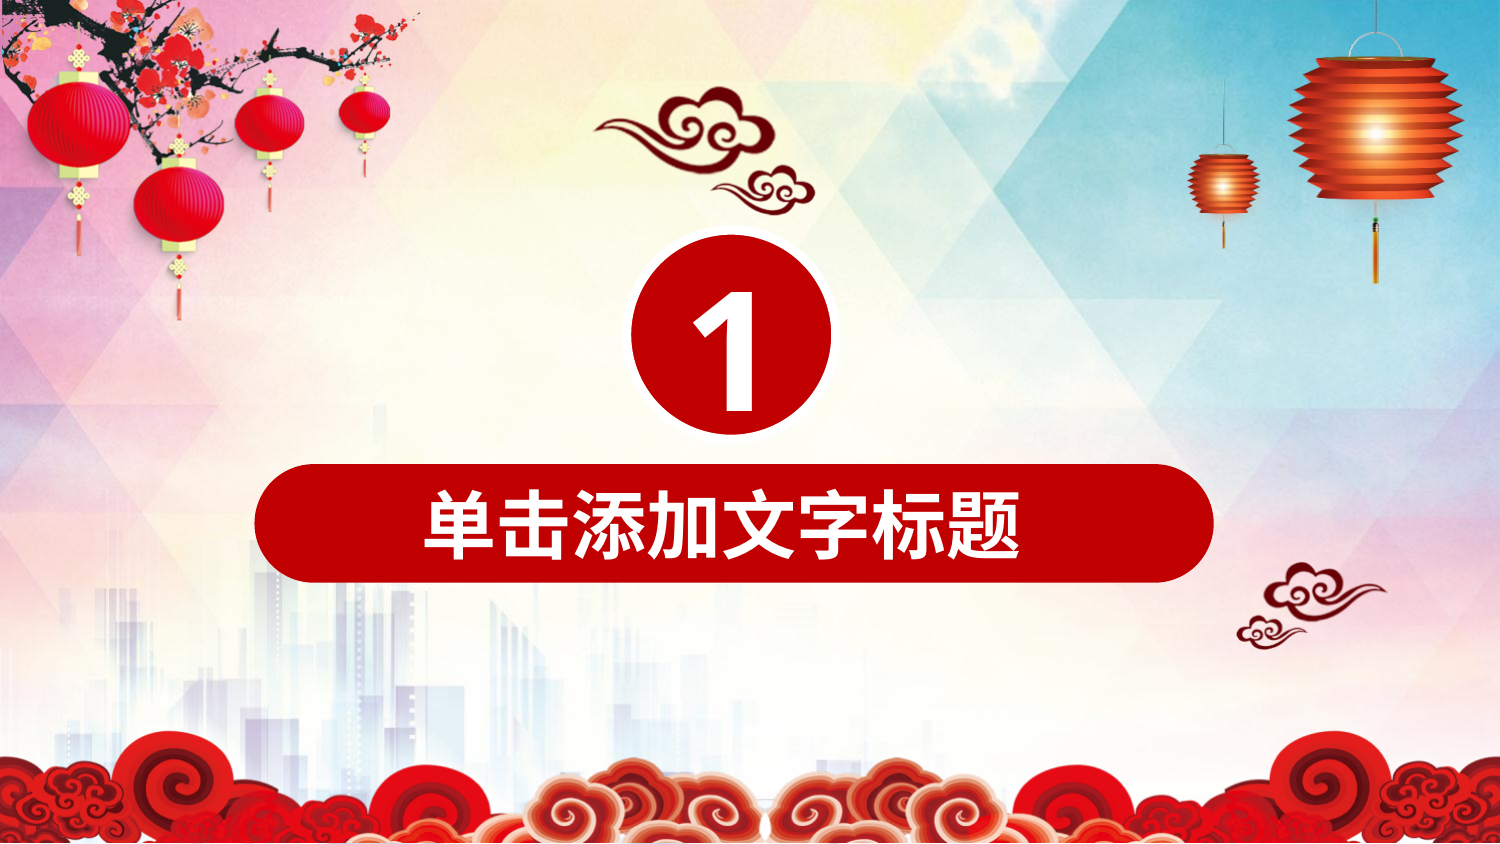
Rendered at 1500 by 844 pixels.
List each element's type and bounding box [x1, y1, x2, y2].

text_box [0, 0, 1500, 844]
